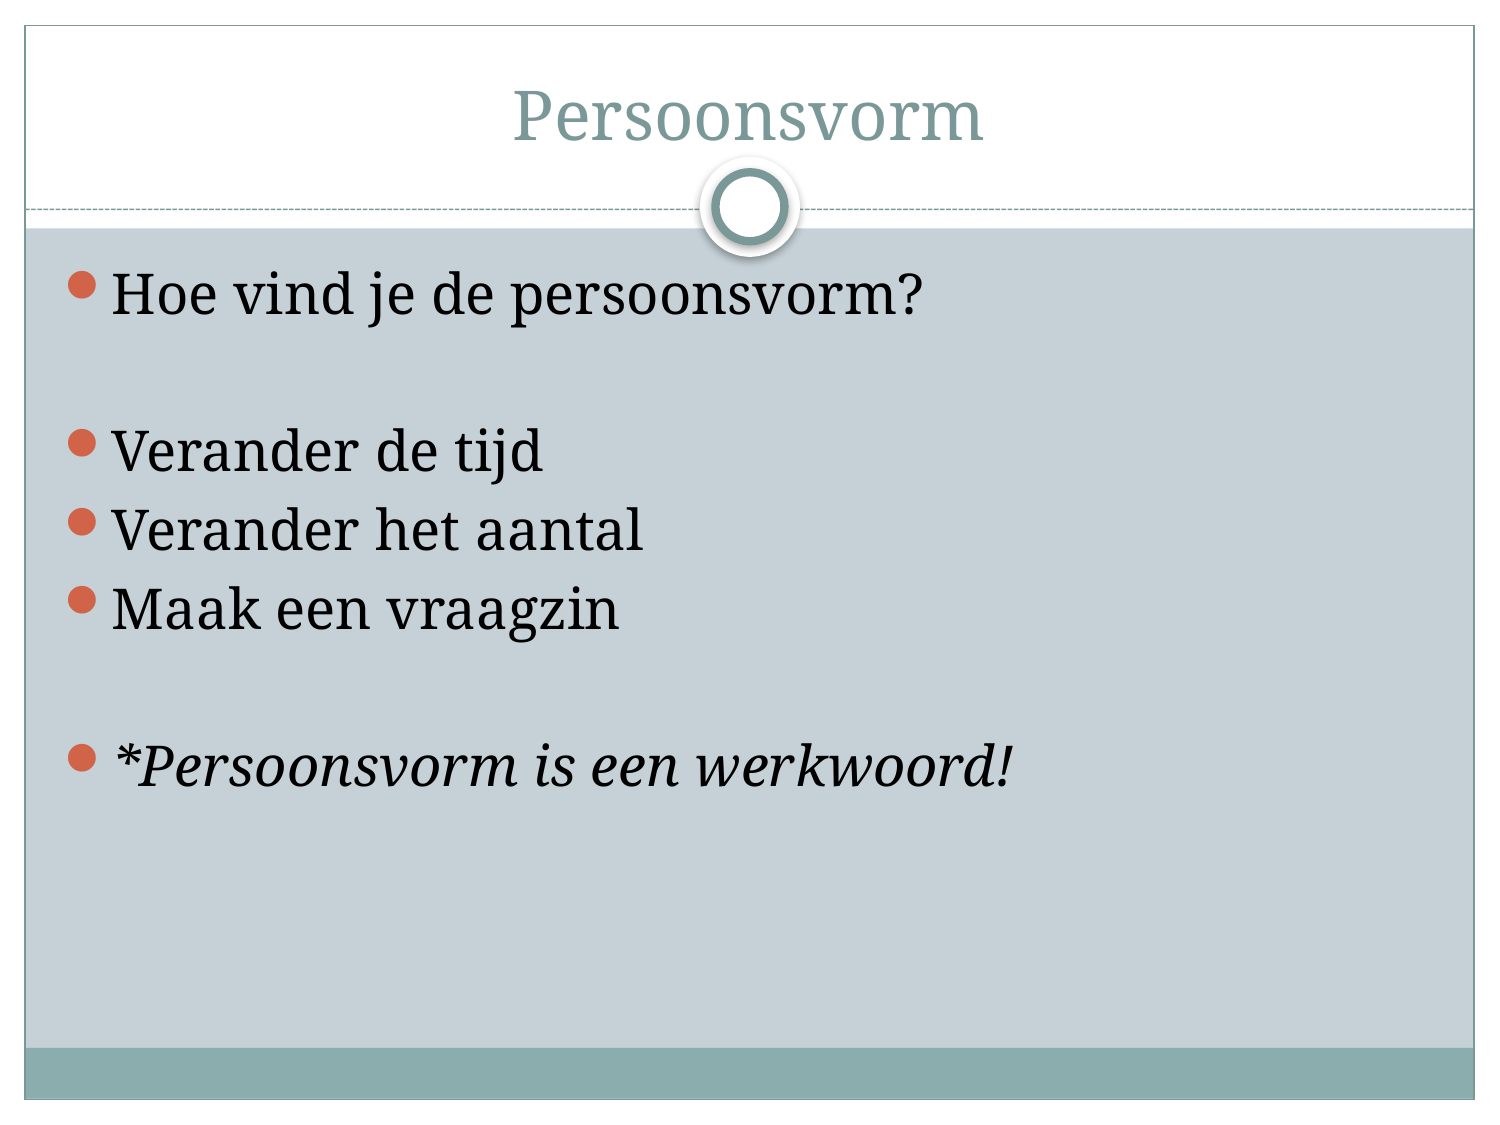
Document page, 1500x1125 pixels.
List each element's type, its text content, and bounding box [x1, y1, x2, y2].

list Hoe vind je de persoonsvorm? Verander de tijd Verander het aantal Maak een vraagzin *Persoonsvorm is een werkwoord! [49, 250, 1445, 1001]
title Persoonsvorm [49, 37, 1450, 162]
